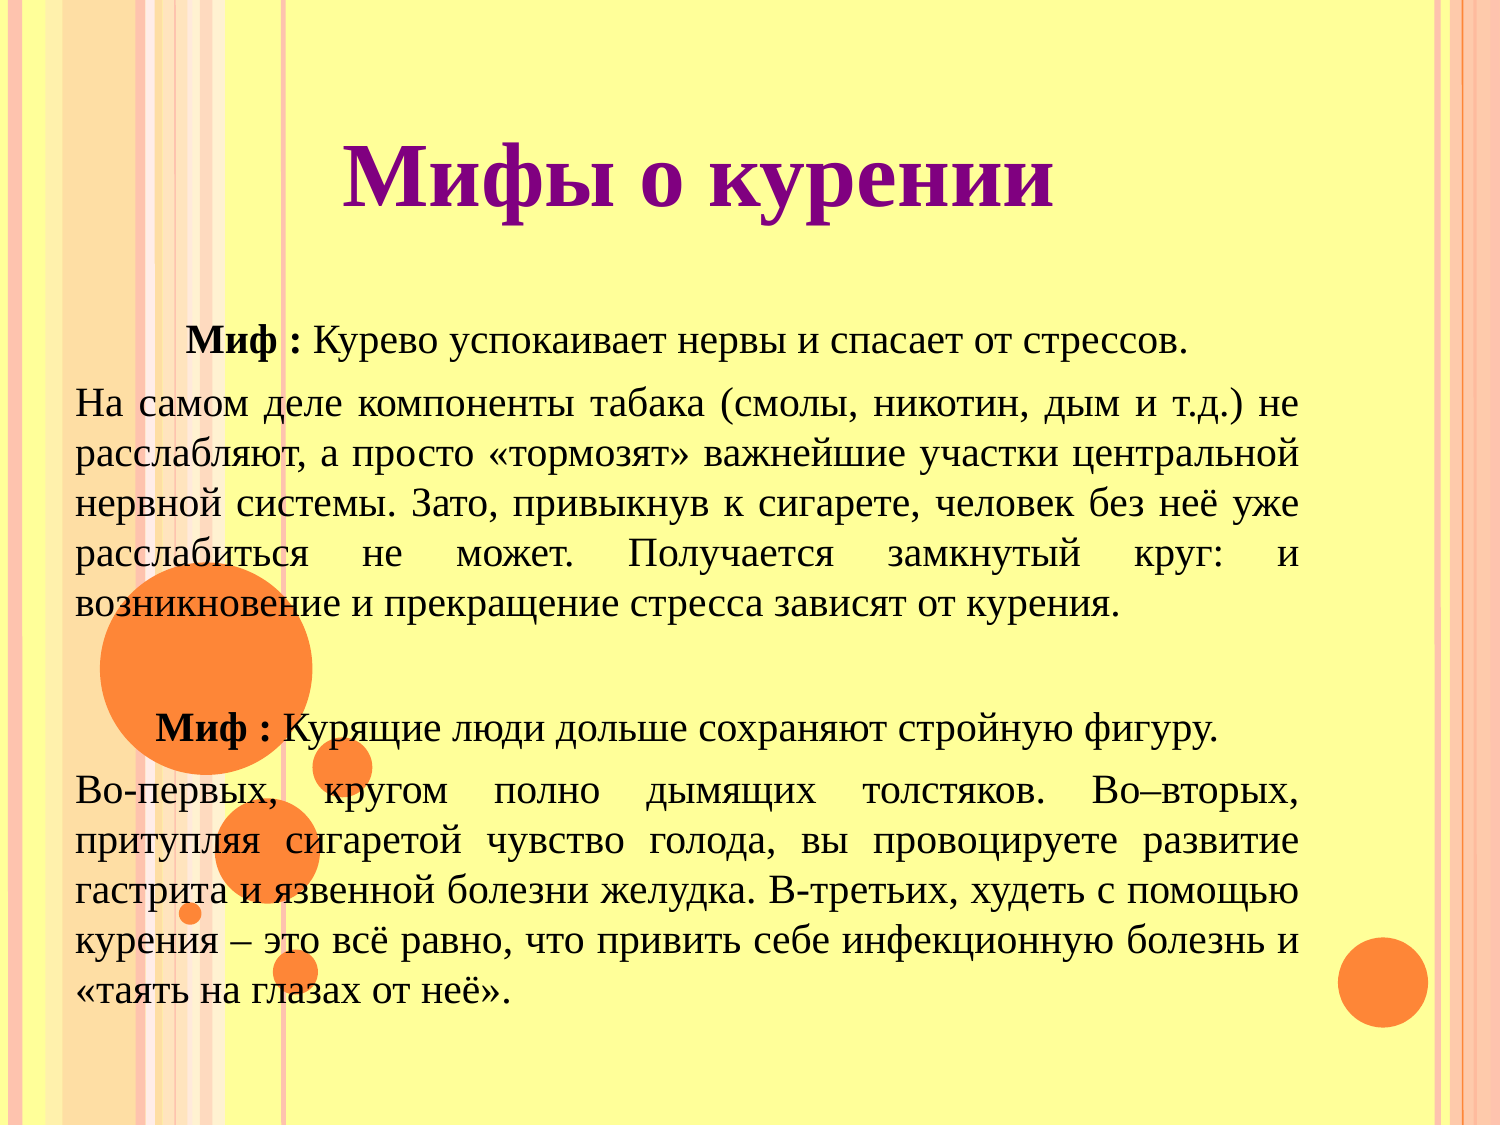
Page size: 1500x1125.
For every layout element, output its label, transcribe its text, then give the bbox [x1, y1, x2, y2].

title Мифы о курении [74, 44, 1301, 233]
subtitle Миф : Курево успокаивает нервы и спасает от стрессов. На самом деле компоненты табака (смолы, никотин, дым и т.д.) не расслабляют, а просто «тормозят» важнейшие участки центральной нервной системы. Зато, привыкнув к сигарете, человек без неё уже расслабиться не может. Получается замкнутый круг: и возникновение и прекращение стресса зависят от курения. Миф : Курящие люди дольше сохраняют стройную фигуру. Во-первых, кругом полно дымящих толстяков. Во–вторых, притупляя сигаретой чувство голода, вы провоцируете развитие гастрита и язвенной болезни желудка. В-третьих, худеть с помощью курения – это всё равно, что привить себе инфекционную болезнь и «таять на глазах от неё». [74, 263, 1301, 1062]
